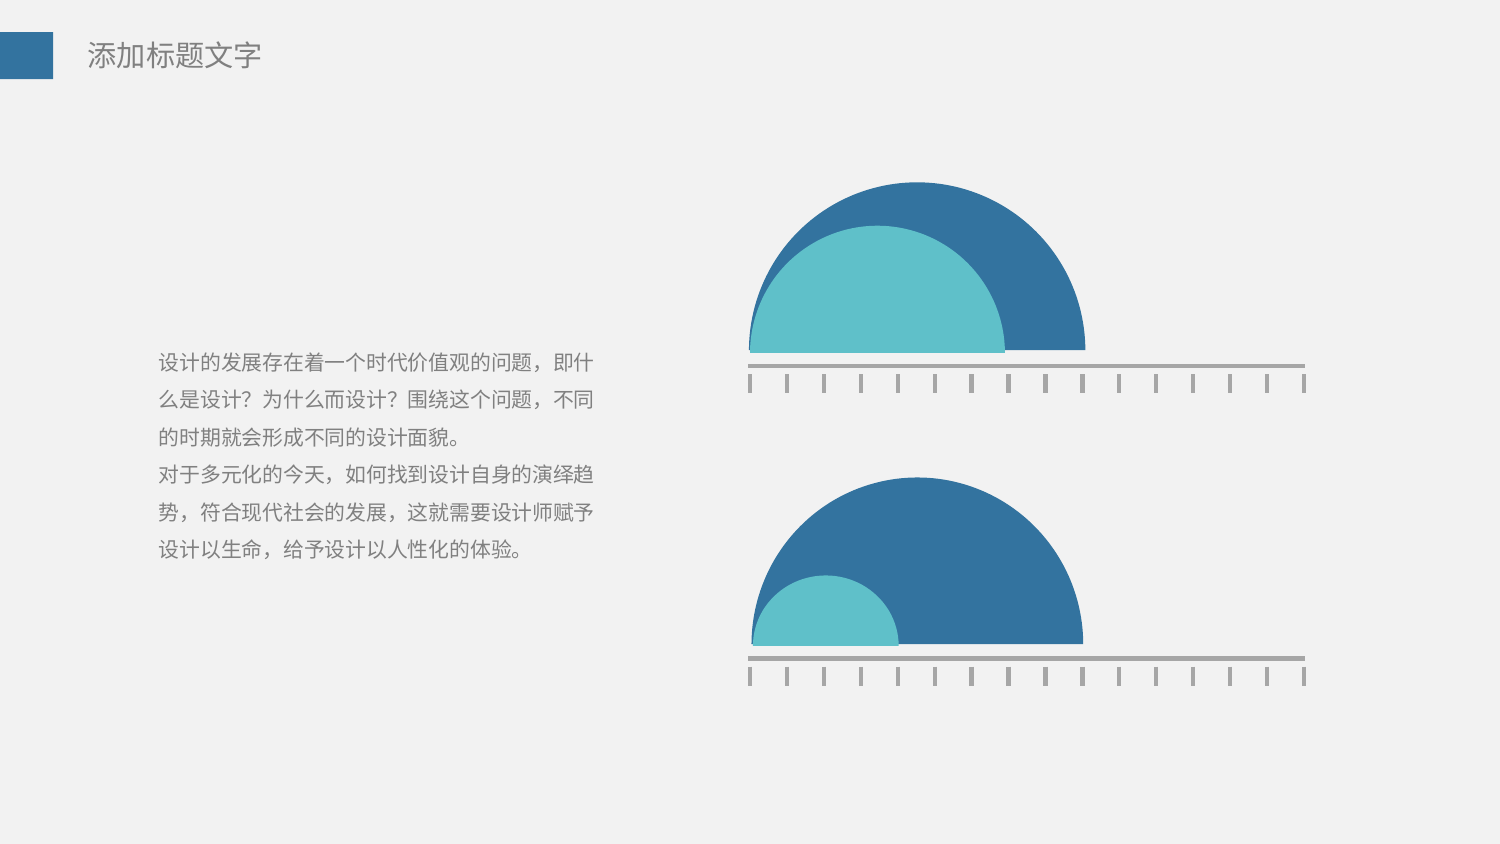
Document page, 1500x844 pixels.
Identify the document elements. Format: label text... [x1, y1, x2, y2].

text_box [751, 477, 1084, 657]
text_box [748, 375, 1086, 478]
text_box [748, 182, 1086, 365]
text_box 设计的发展存在着一个时代价值观的问题，即什么是设计？为什么而设计？围绕这个问题，不同的时期就会形成不同的设计面貌。 对于多元化的今天，如何找到设计自身的演绎趋势，符合现代社会的发展，这就需要设计师赋予设计以生命，给予设计以人性化的体验。 [147, 331, 620, 568]
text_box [751, 666, 1084, 812]
